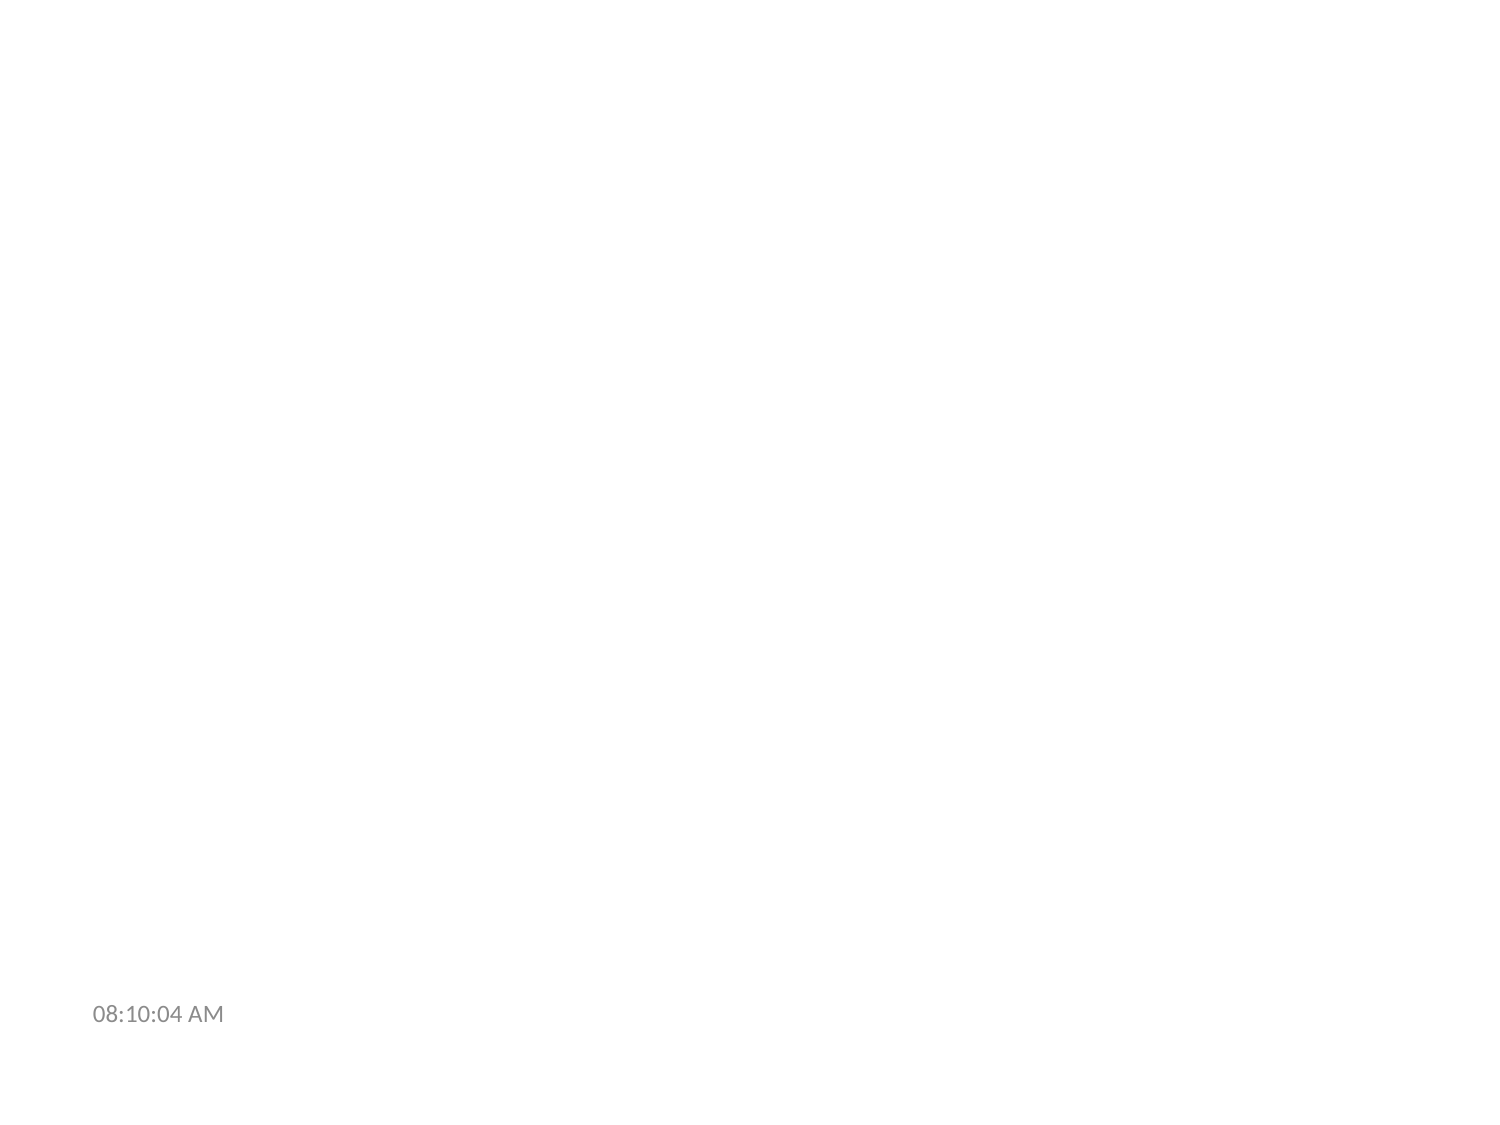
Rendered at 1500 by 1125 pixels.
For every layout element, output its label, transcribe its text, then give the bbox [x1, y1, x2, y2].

text_box 3:35:09 PM [77, 982, 428, 1043]
